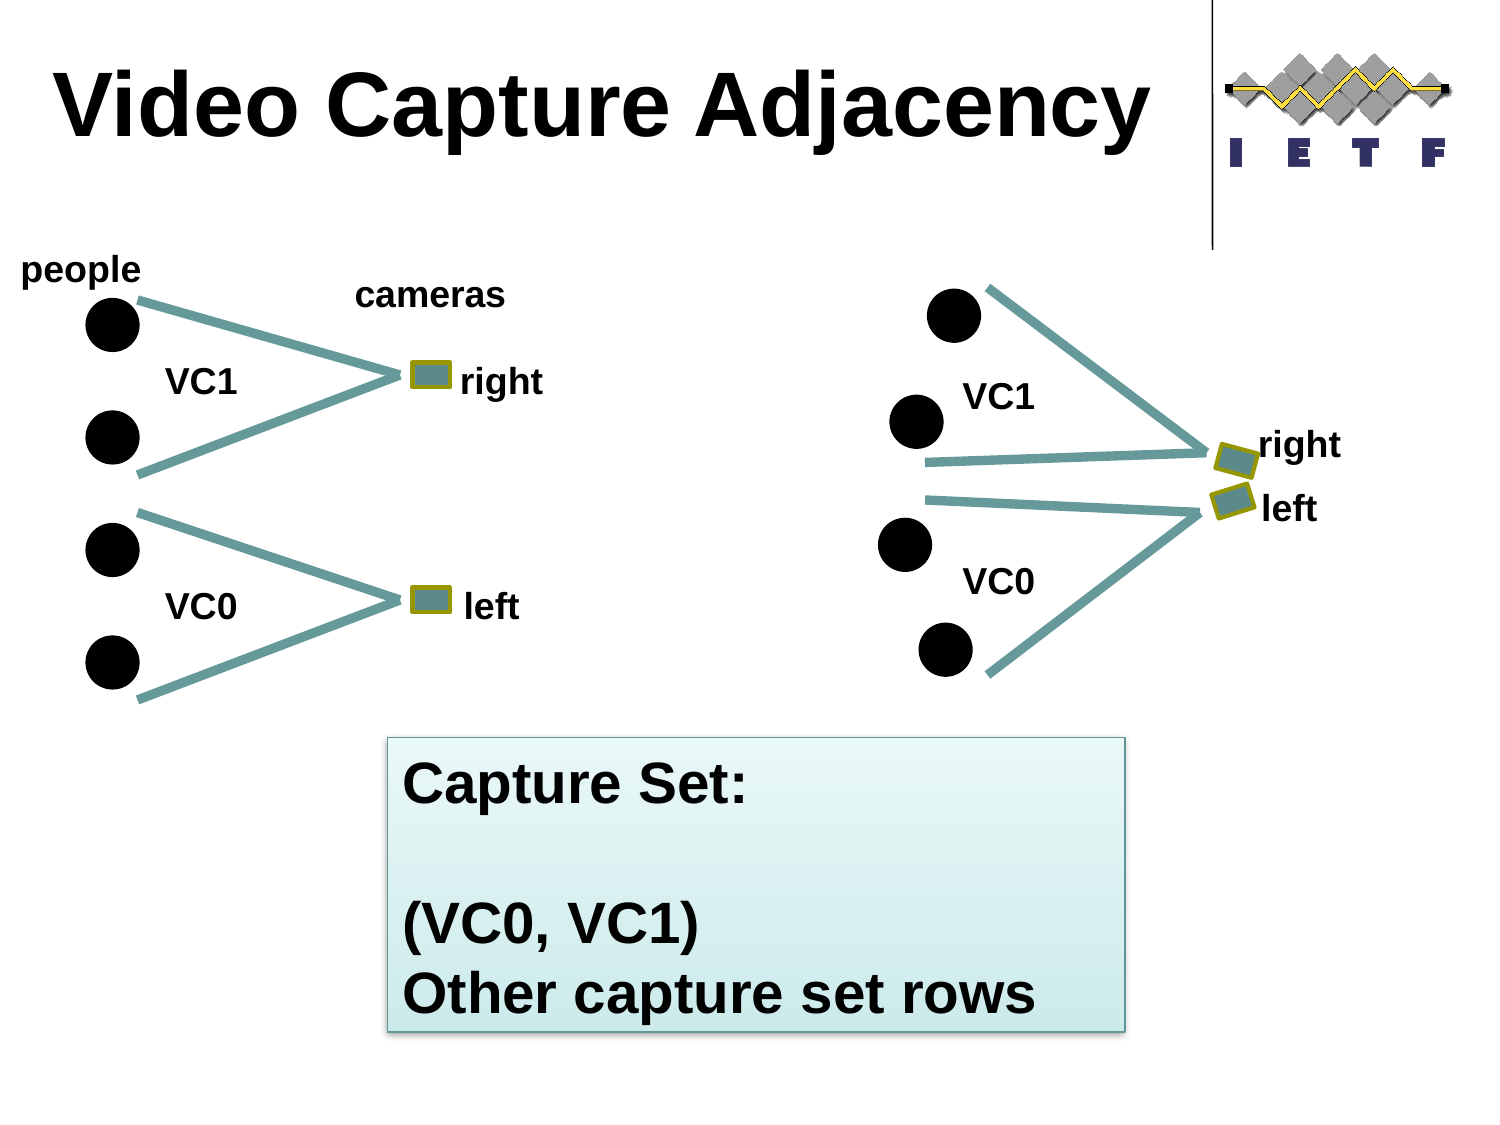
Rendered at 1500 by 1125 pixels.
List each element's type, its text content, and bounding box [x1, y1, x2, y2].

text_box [909, 287, 961, 451]
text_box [987, 512, 1201, 676]
title Video Capture Adjacency [37, 19, 1201, 163]
picture [1212, 37, 1463, 181]
text_box [85, 635, 132, 690]
text_box [75, 774, 700, 1063]
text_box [137, 599, 401, 701]
text_box [85, 298, 132, 353]
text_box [987, 287, 1207, 452]
text_box VC0 [956, 549, 982, 610]
text_box [410, 585, 448, 614]
text_box [85, 522, 132, 578]
text_box cameras [339, 262, 521, 323]
text_box [1209, 481, 1246, 521]
text_box right [1243, 412, 1357, 473]
text_box [1213, 441, 1256, 479]
text_box VC1 [966, 364, 982, 425]
text_box [85, 410, 132, 465]
text_box people [5, 237, 157, 298]
text_box left [448, 574, 535, 635]
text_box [137, 374, 401, 476]
text_box Capture Set: (VC0, VC1) Other capture set rows [387, 737, 1126, 1033]
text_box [137, 299, 401, 374]
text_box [924, 499, 1201, 513]
text_box left [1246, 476, 1333, 537]
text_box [924, 452, 1207, 463]
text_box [137, 512, 401, 599]
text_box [900, 515, 951, 679]
text_box right [445, 349, 559, 410]
text_box [410, 360, 445, 389]
